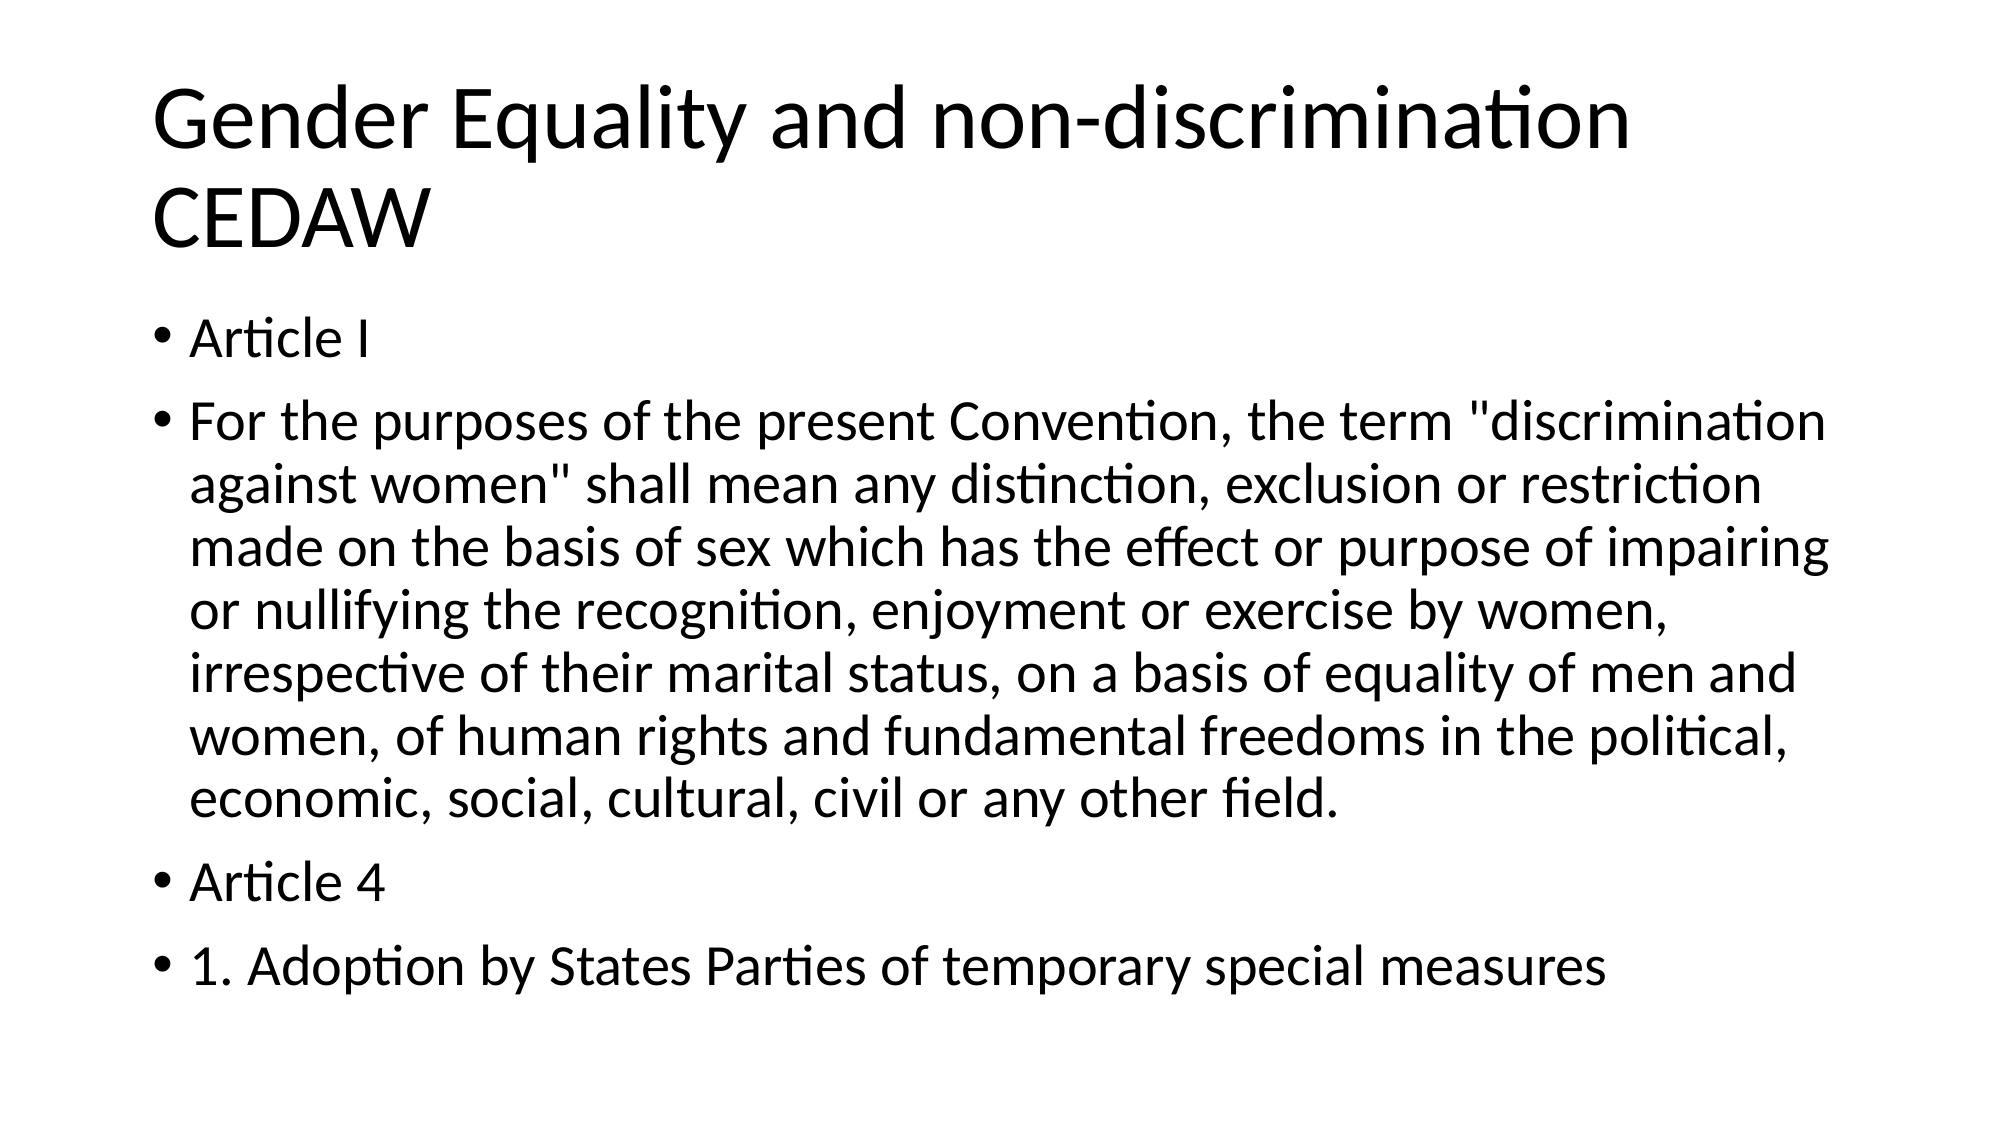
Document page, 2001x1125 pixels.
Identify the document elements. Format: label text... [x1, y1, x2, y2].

title Gender Equality and non-discrimination CEDAW [137, 59, 1863, 278]
list Article I For the purposes of the present Convention, the term "discrimination against women" shall mean any distinction, exclusion or restriction made on the basis of sex which has the effect or purpose of impairing or nullifying the recognition, enjoyment or exercise by women, irrespective of their marital status, on a basis of equality of men and women, of human rights and fundamental freedoms in the political, economic, social, cultural, civil or any other field. Article 4 1. Adoption by States Parties of temporary special measures [137, 299, 1863, 1014]
